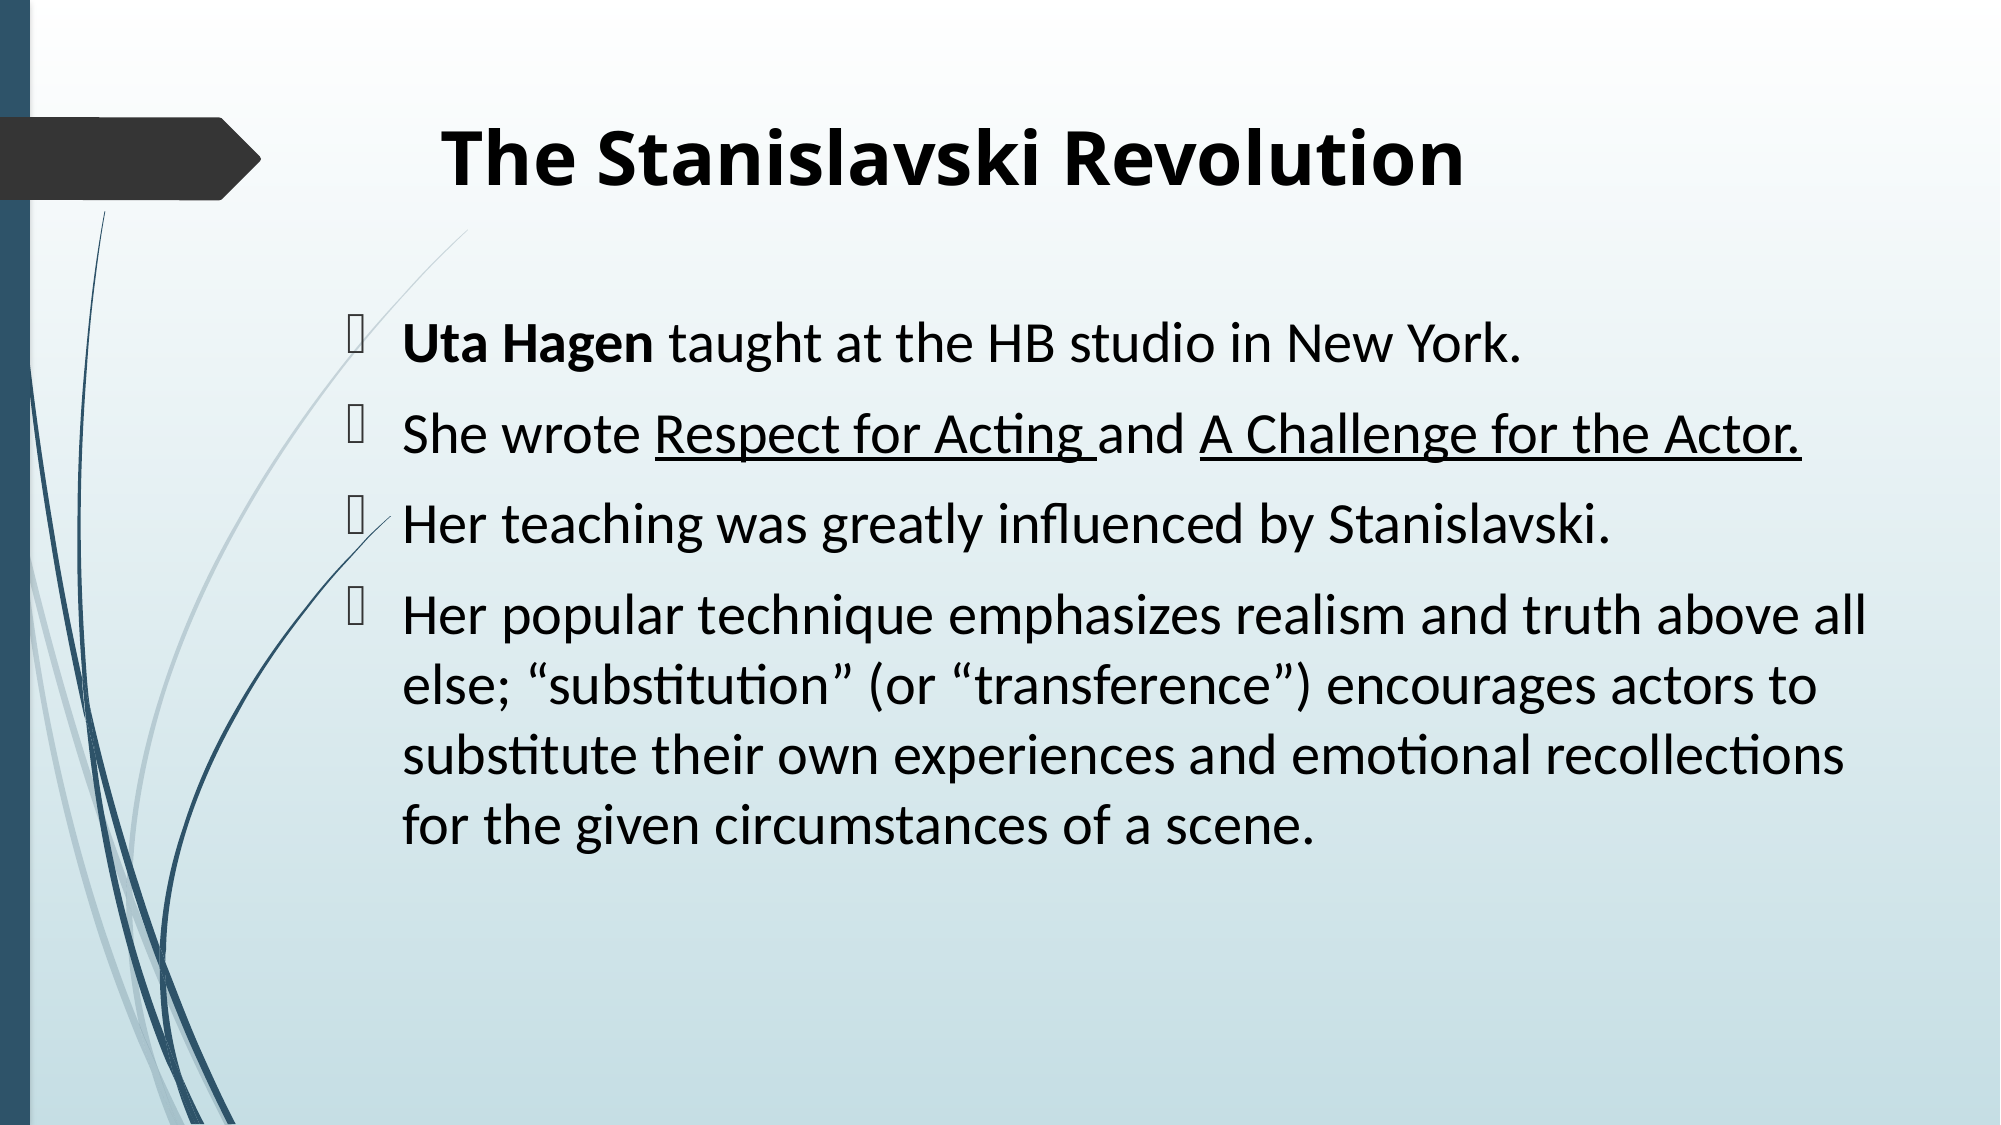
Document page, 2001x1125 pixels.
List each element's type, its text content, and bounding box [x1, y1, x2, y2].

title The Stanislavski Revolution [425, 102, 1888, 296]
list Uta Hagen taught at the HB studio in New York. She wrote Respect for Acting and A Challenge for the Actor. Her teaching was greatly influenced by Stanislavski. Her popular technique emphasizes realism and truth above all else; “substitution” (or “transference”) encourages actors to substitute their own experiences and emotional recollections for the given circumstances of a scene. [331, 296, 1888, 970]
